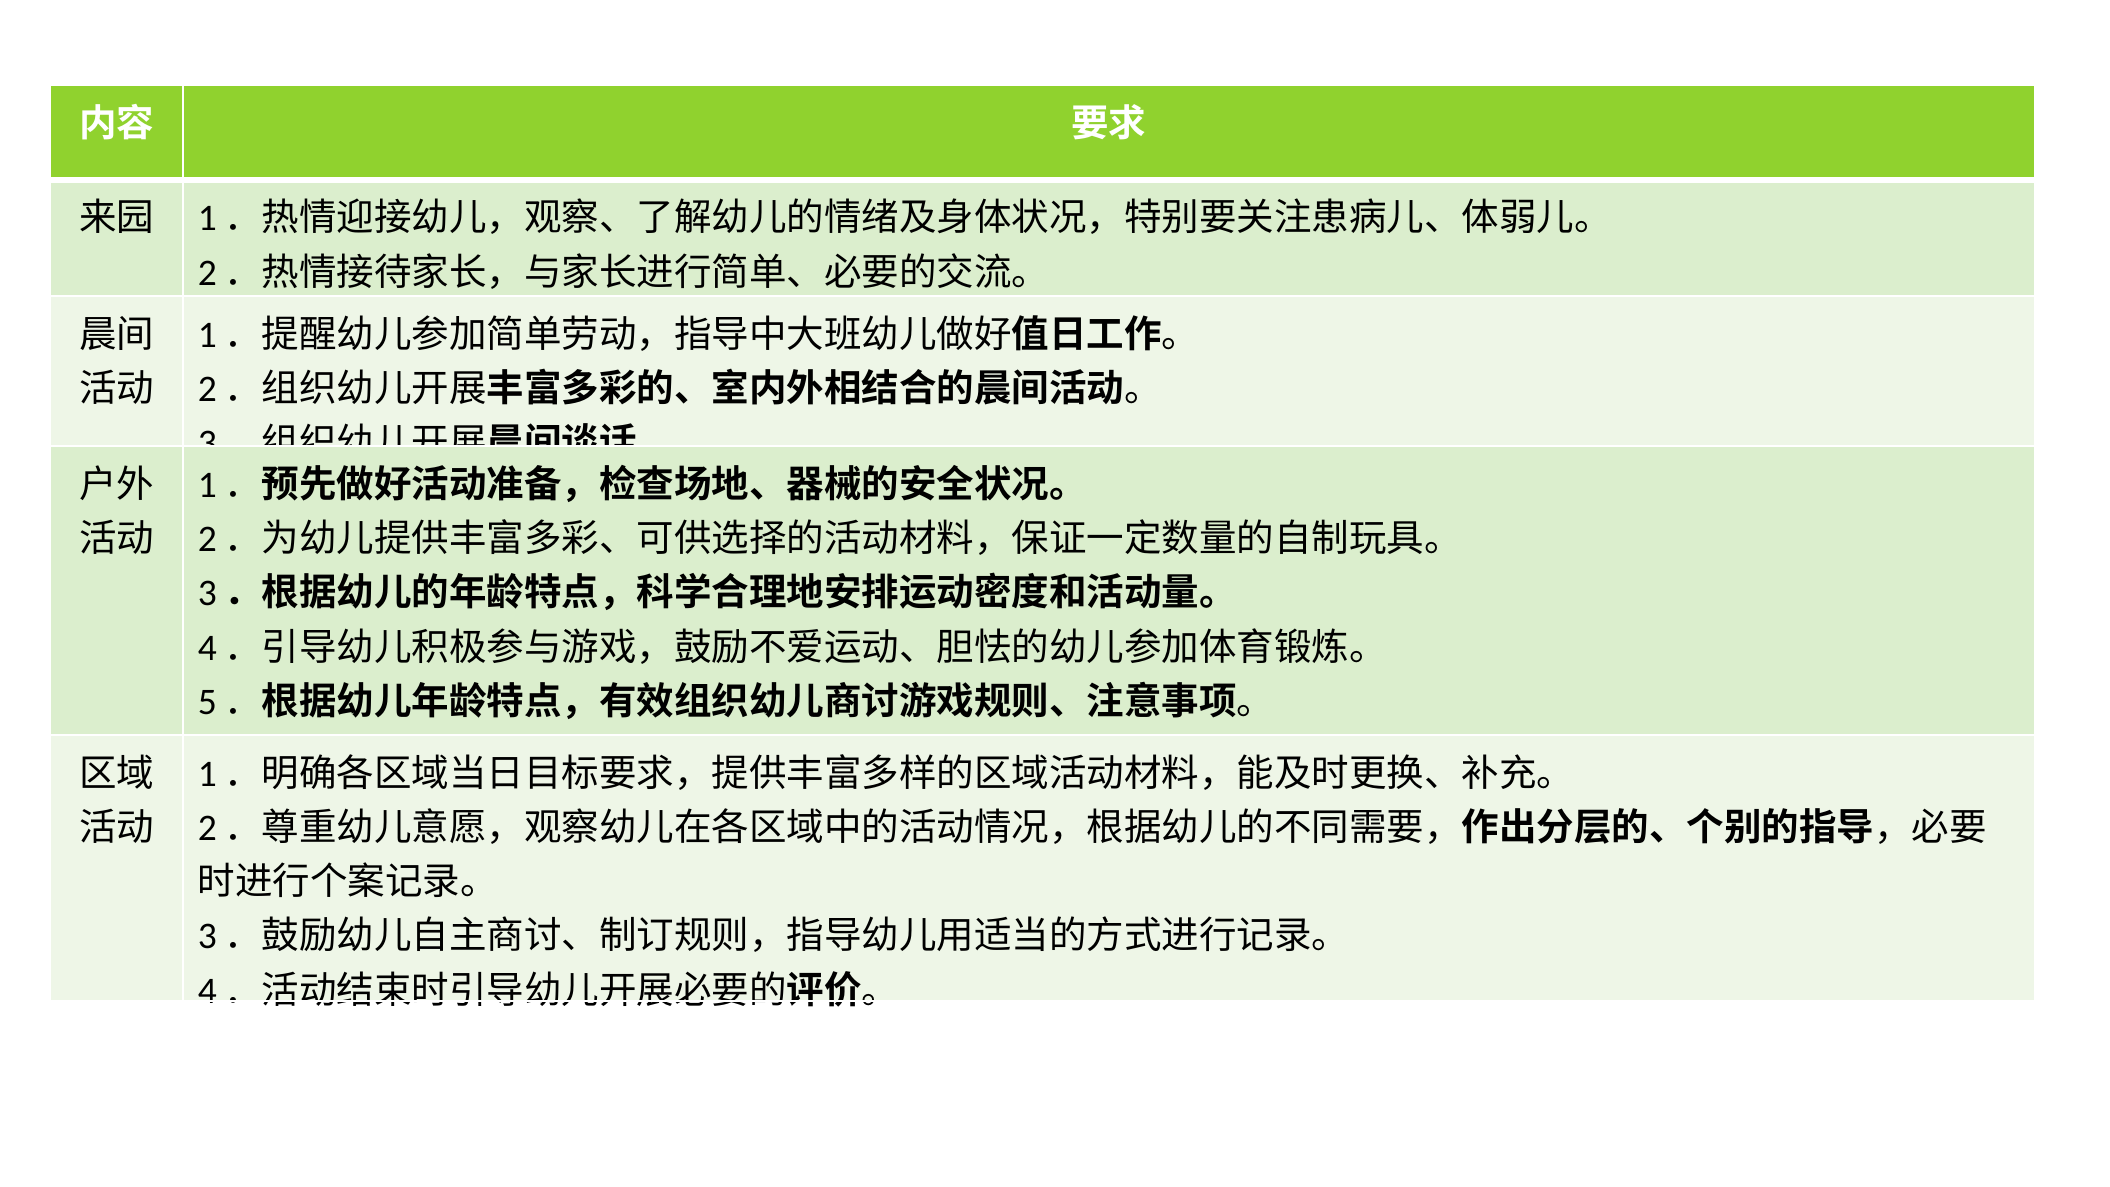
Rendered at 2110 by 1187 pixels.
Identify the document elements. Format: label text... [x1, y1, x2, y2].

table_cell 1．热情迎接幼儿，观察、了解幼儿的情绪及身体状况，特别要关注患病儿、体弱儿。 2．热情接待家长，与家长进行简单、必要的交流。 [184, 183, 2034, 295]
table_header 内容 [51, 86, 182, 177]
table_cell 晨间活动 [51, 297, 182, 445]
table_cell 1．提醒幼儿参加简单劳动，指导中大班幼儿做好值日工作。 2．组织幼儿开展丰富多彩的、室内外相结合的晨间活动。 3．组织幼儿开展晨间谈话。 [184, 297, 2034, 445]
table_cell 区域 活动 [51, 736, 182, 1000]
table_cell 户外活动 [51, 447, 182, 734]
table_cell 1．明确各区域当日目标要求，提供丰富多样的区域活动材料，能及时更换、补充。 2．尊重幼儿意愿，观察幼儿在各区域中的活动情况，根据幼儿的不同需要，作出分层的、个别的指导，必要时进行个案记录。 3．鼓励幼儿自主商讨、制订规则，指导幼儿用适当的方式进行记录。 4．活动结束时引导幼儿开展必要的评价。 [184, 736, 2034, 1000]
table_header 要求 [184, 86, 2034, 177]
table_cell 来园 [51, 183, 182, 295]
table_cell 1．预先做好活动准备，检查场地、器械的安全状况。 2．为幼儿提供丰富多彩、可供选择的活动材料，保证一定数量的自制玩具。 3．根据幼儿的年龄特点，科学合理地安排运动密度和活动量。 4．引导幼儿积极参与游戏，鼓励不爱运动、胆怯的幼儿参加体育锻炼。 5．根据幼儿年龄特点，有效组织幼儿商讨游戏规则、注意事项。 6．充分利用园内外教育资源，开展参观、散步等多种类型的户外活动。 [184, 447, 2034, 734]
